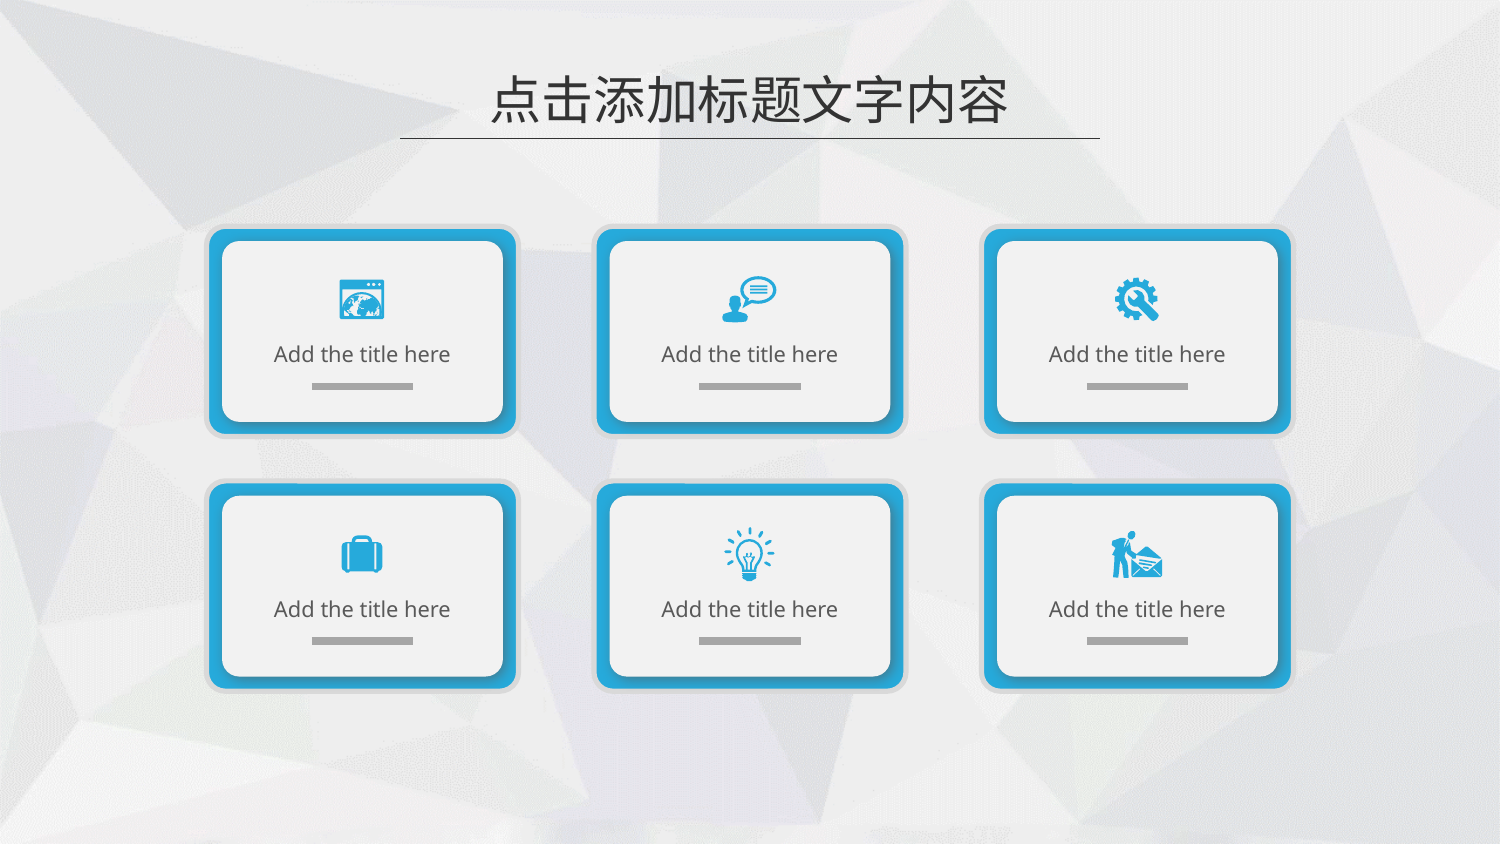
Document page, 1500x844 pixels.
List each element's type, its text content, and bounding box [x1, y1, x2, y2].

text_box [981, 226, 1294, 437]
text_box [339, 279, 385, 320]
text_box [593, 226, 907, 437]
text_box 点击添加标题文字内容 [472, 60, 1028, 137]
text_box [206, 480, 519, 692]
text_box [722, 275, 777, 323]
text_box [206, 226, 519, 437]
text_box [593, 480, 907, 692]
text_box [1111, 529, 1163, 579]
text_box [1114, 277, 1160, 322]
picture [0, 0, 1500, 844]
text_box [723, 526, 775, 582]
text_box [981, 480, 1294, 692]
